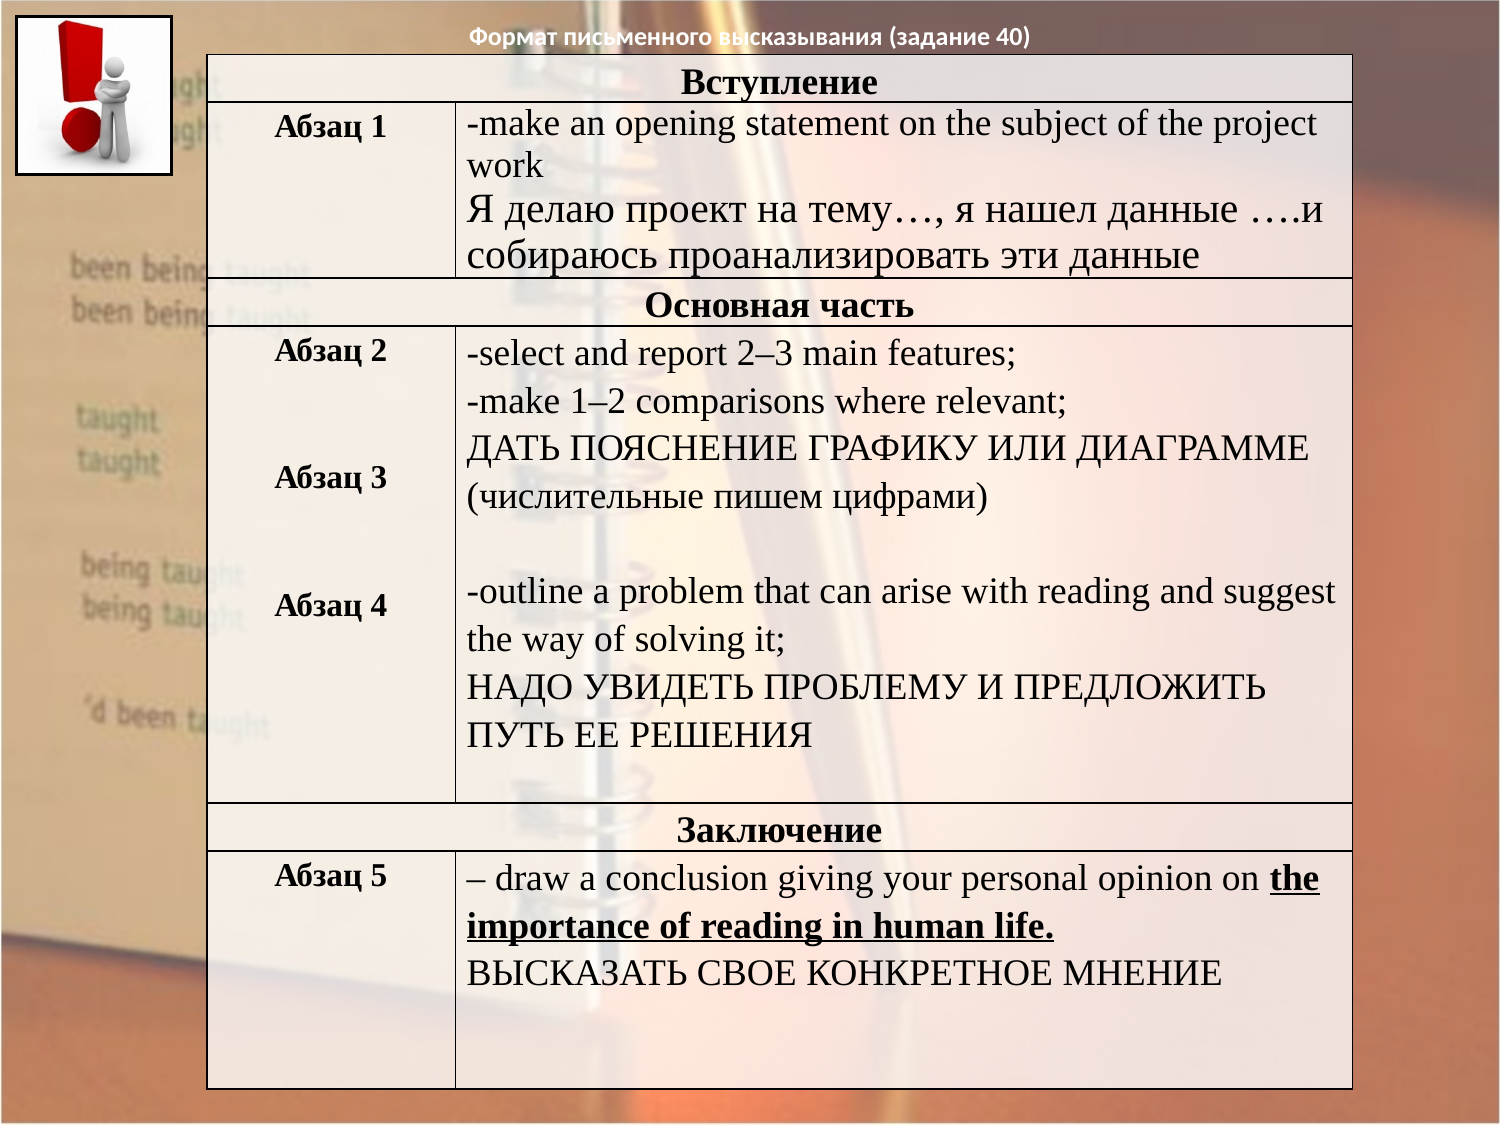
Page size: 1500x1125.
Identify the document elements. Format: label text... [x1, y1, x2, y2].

picture [17, 18, 171, 174]
table_cell -select and report 2–3 main features; -make 1–2 comparisons where relevant; ДАТЬ ПОЯСНЕНИЕ ГРАФИКУ ИЛИ ДИАГРАММЕ (числительные пишем цифрами) -outline a problem that can arise with reading and suggest the way of solving it; НАДО УВИДЕТЬ ПРОБЛЕМУ И ПРЕДЛОЖИТЬ ПУТЬ ЕЕ РЕШЕНИЯ [456, 327, 1352, 802]
table_cell Абзац 2 Абзац 3 Абзац 4 [208, 327, 455, 802]
table_cell Заключение [208, 804, 1352, 850]
title Формат письменного высказывания (задание 40) [75, 11, 1425, 90]
table_cell Основная часть [208, 279, 1352, 325]
table_cell Абзац 1 [208, 103, 455, 277]
table_header Вступление [208, 55, 1352, 101]
table_cell -make an opening statement on the subject of the project work Я делаю проект на тему…, я нашел данные ….и собираюсь проанализировать эти данные [456, 103, 1352, 277]
table_cell – draw a conclusion giving your personal opinion on the importance of reading in human life. ВЫСКАЗАТЬ СВОЕ КОНКРЕТНОЕ МНЕНИЕ [456, 852, 1352, 1088]
table_cell Абзац 5 [208, 852, 455, 1088]
